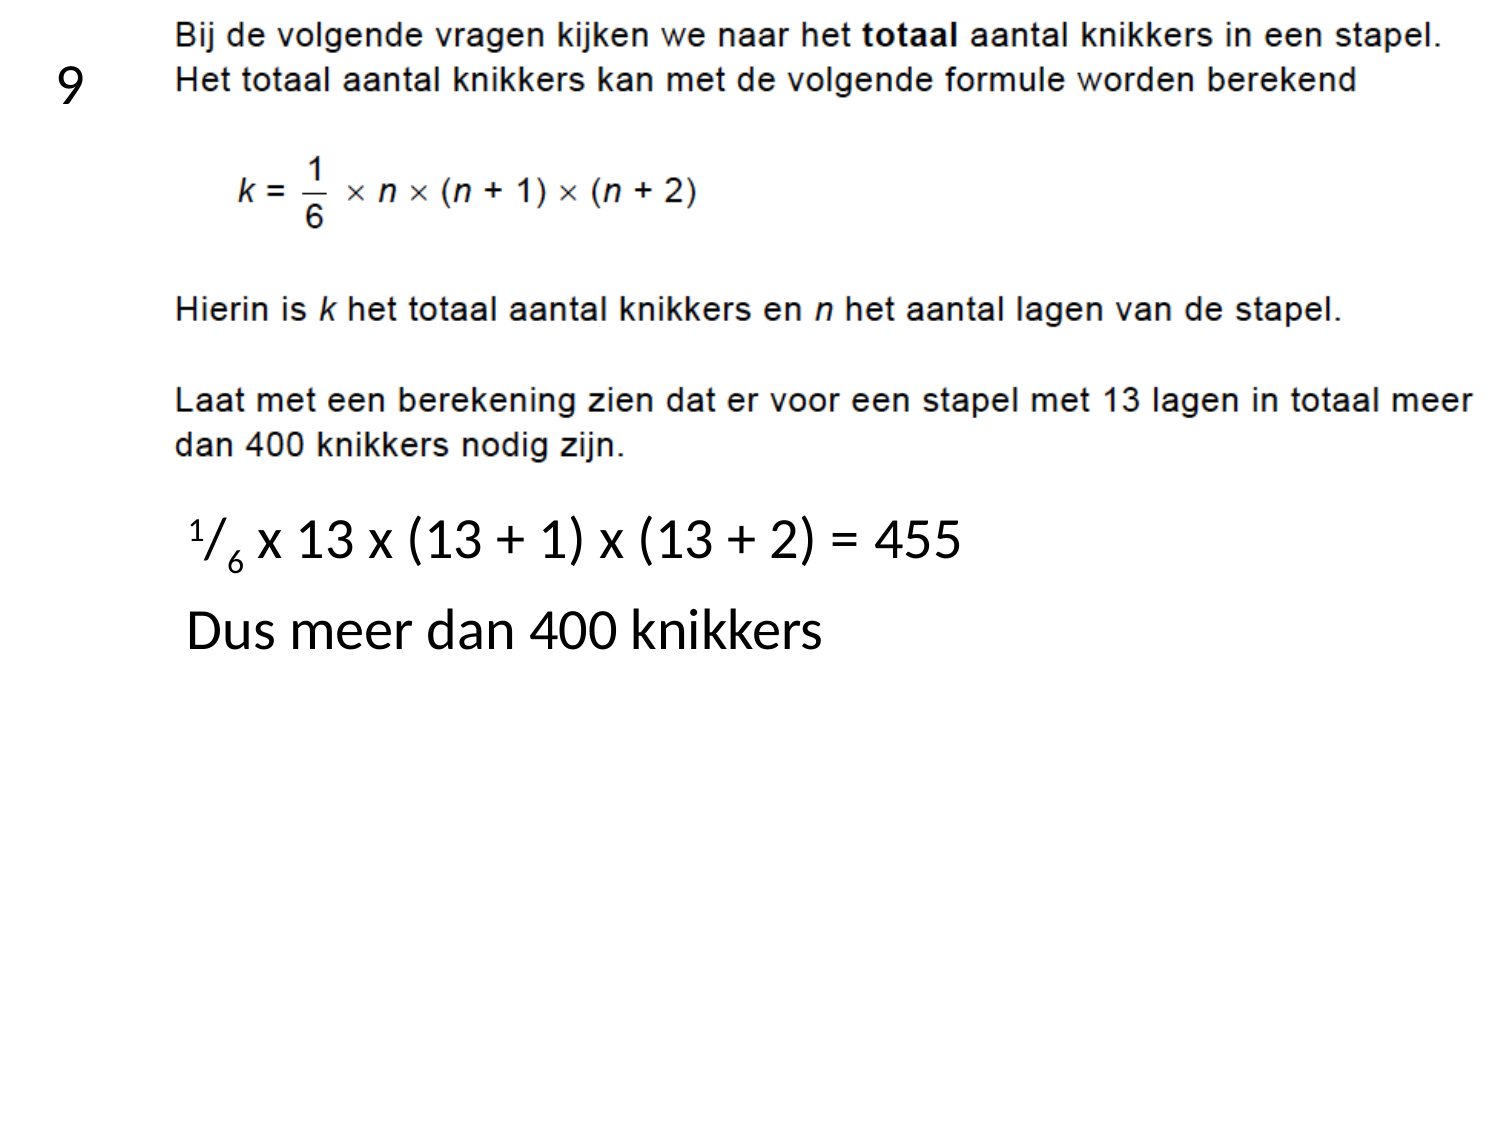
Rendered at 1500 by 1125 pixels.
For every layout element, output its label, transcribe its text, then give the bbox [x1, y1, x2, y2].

text_box Dus meer dan 400 knikkers [172, 583, 839, 669]
text_box 455 [859, 493, 978, 578]
text_box 9 [41, 38, 101, 124]
text_box 1/6 x 13 x (13 + 1) x (13 + 2) = [172, 493, 875, 588]
picture [166, 0, 1500, 472]
